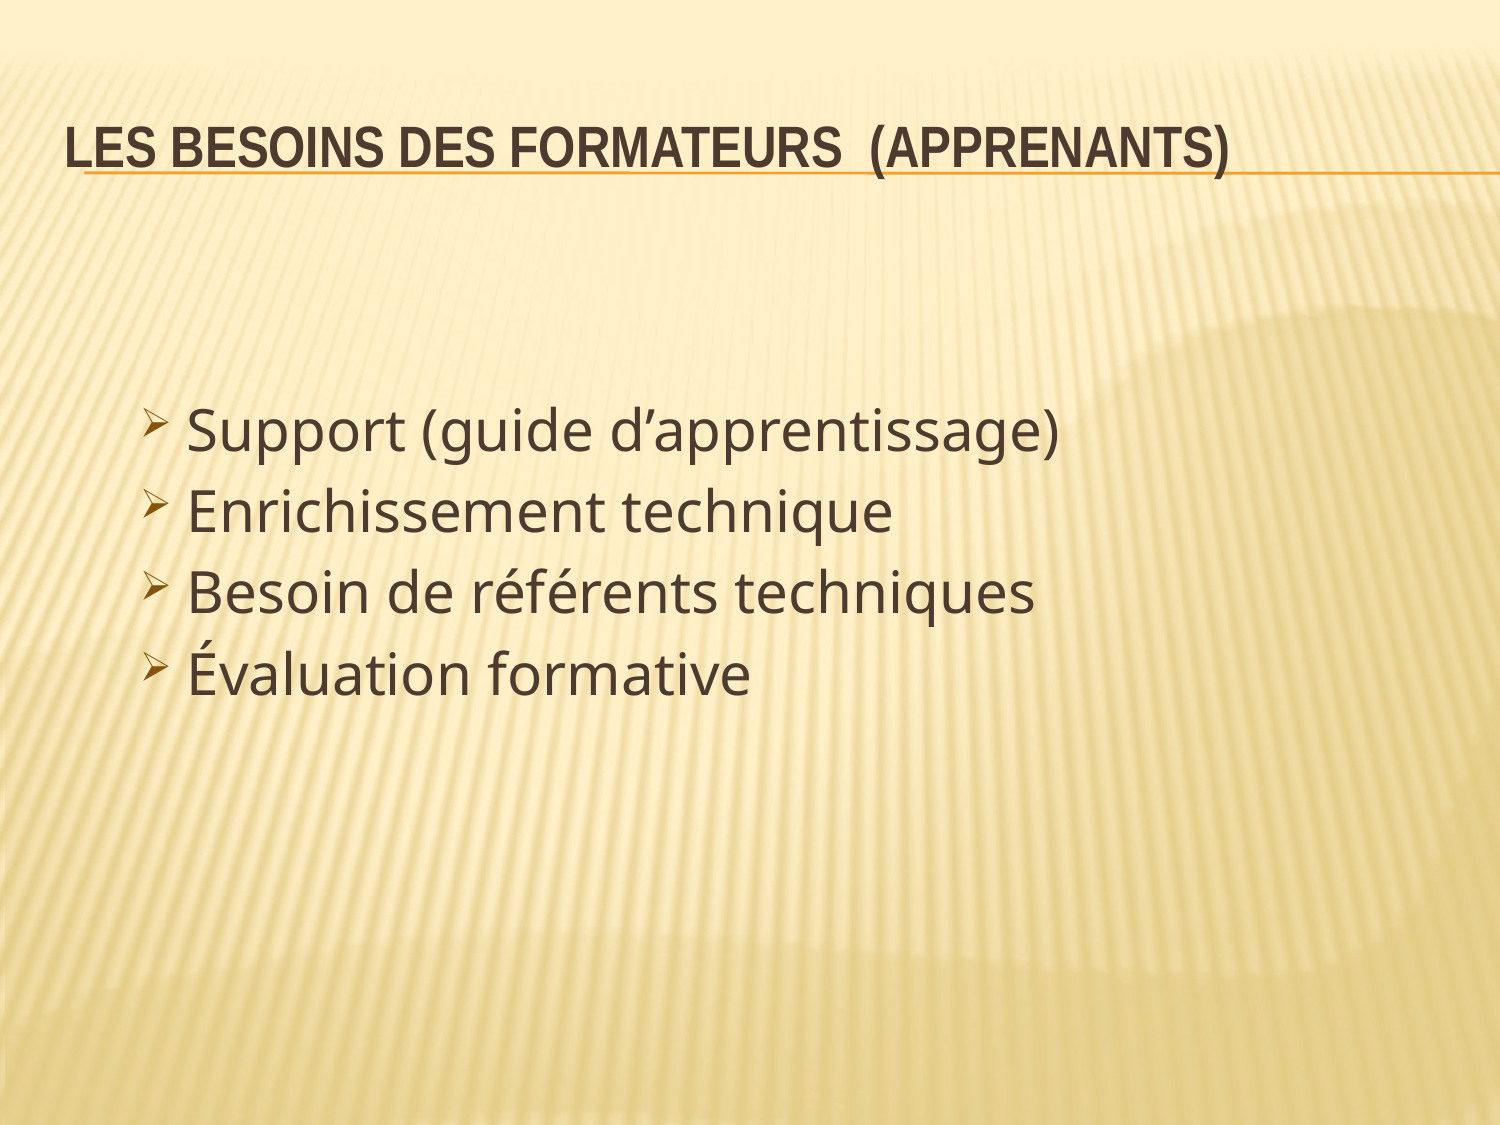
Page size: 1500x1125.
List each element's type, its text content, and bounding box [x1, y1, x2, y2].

title Les besoins des formateurs (apprenants) [50, 75, 1475, 213]
list Support (guide d’apprentissage) Enrichissement technique Besoin de référents techniques Évaluation formative [50, 385, 1475, 998]
